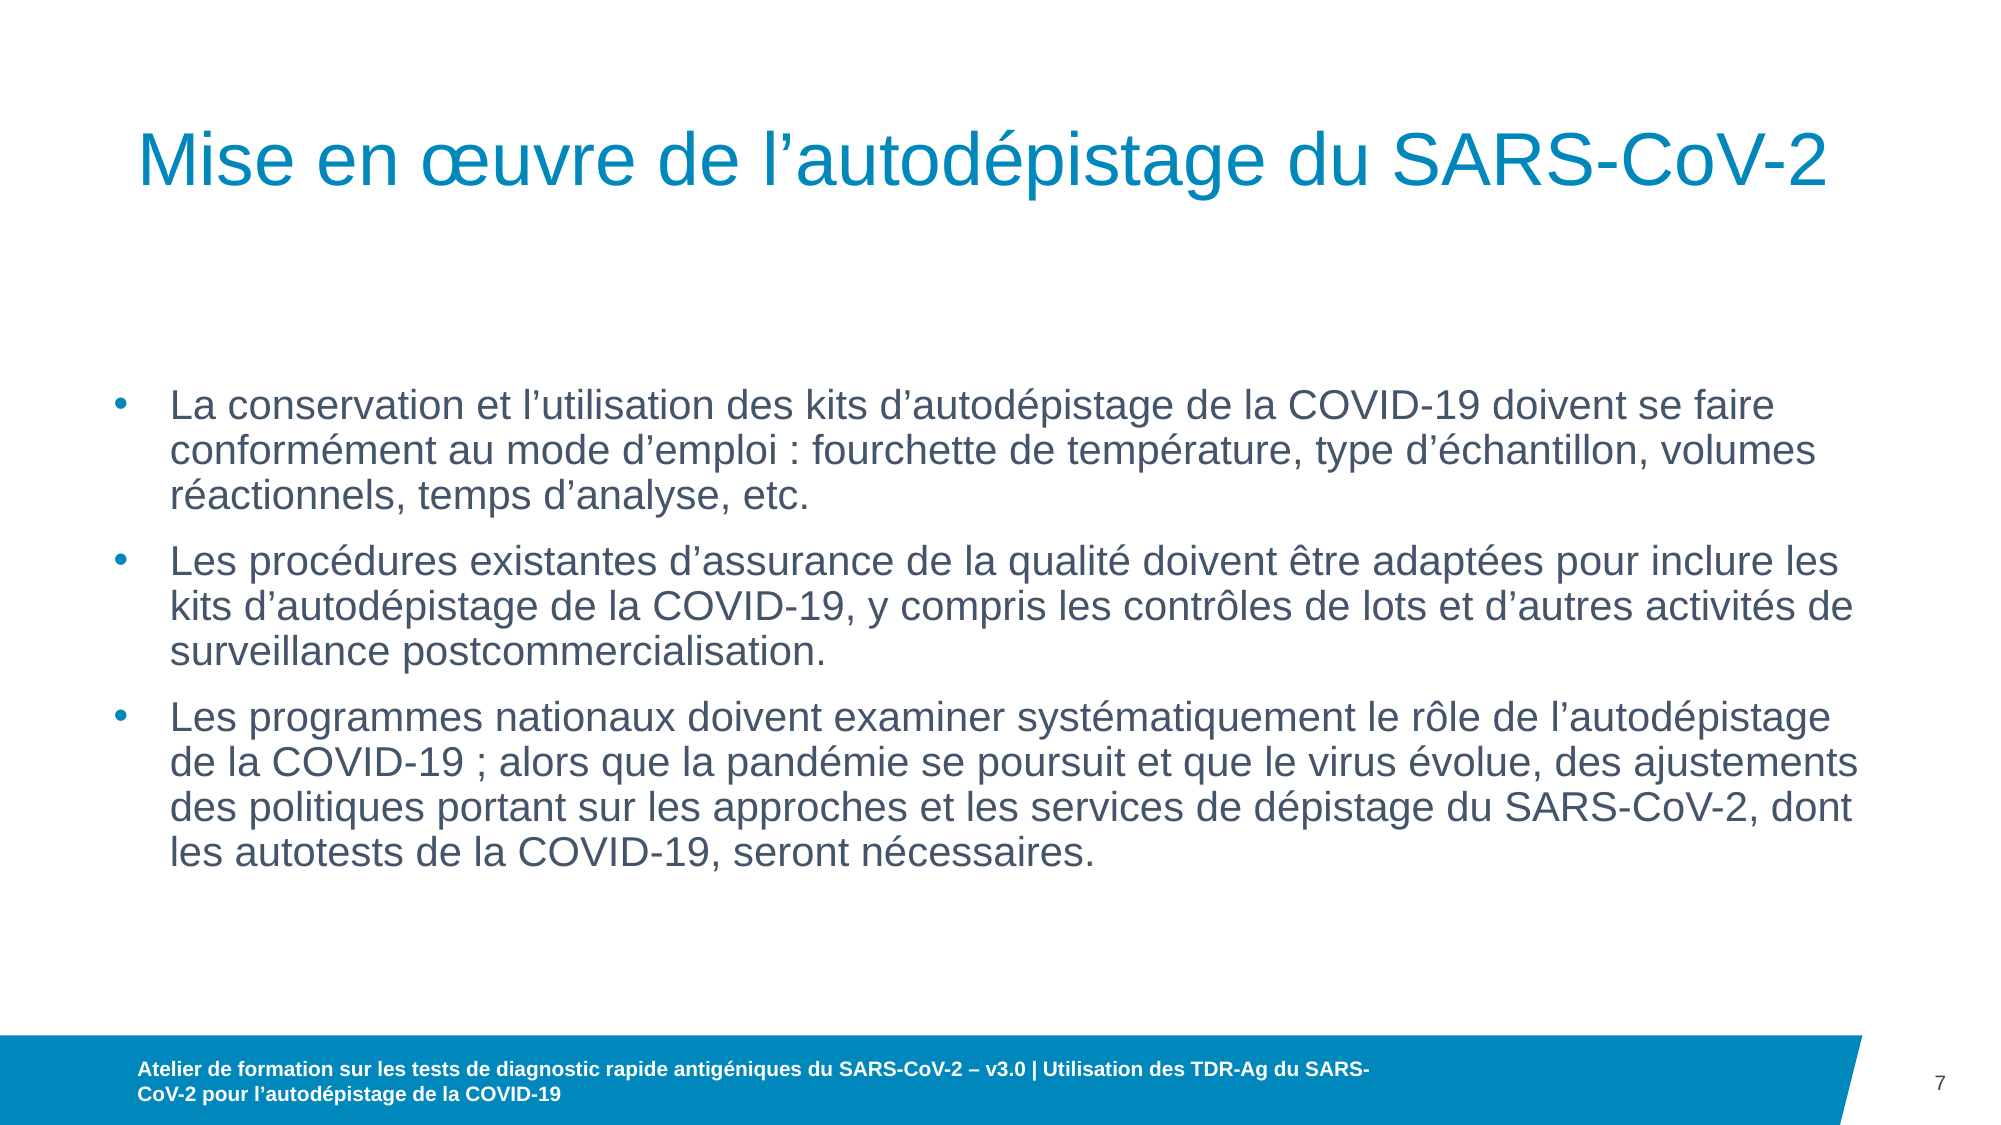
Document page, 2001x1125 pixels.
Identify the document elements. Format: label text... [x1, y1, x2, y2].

slide_number 7 [1862, 1035, 1947, 1125]
list La conservation et l’utilisation des kits d’autodépistage de la COVID-19 doivent se faire conformément au mode d’emploi : fourchette de température, type d’échantillon, volumes réactionnels, temps d’analyse, etc. Les procédures existantes d’assurance de la qualité doivent être adaptées pour inclure les kits d’autodépistage de la COVID-19, y compris les contrôles de lots et d’autres activités de surveillance postcommercialisation. Les programmes nationaux doivent examiner systématiquement le rôle de l’autodépistage de la COVID-19 ; alors que la pandémie se poursuit et que le virus évolue, des ajustements des politiques portant sur les approches et les services de dépistage du SARS-CoV-2, dont les autotests de la COVID-19, seront nécessaires. [98, 305, 1902, 691]
footer Atelier de formation sur les tests de diagnostic rapide antigéniques du SARS-CoV-2 – v3.0 | Utilisation des TDR-Ag du SARS-CoV-2 pour l’autodépistage de la COVID-19 [137, 1039, 1392, 1122]
title Mise en œuvre de l’autodépistage du SARS-CoV-2 [137, 46, 1863, 202]
